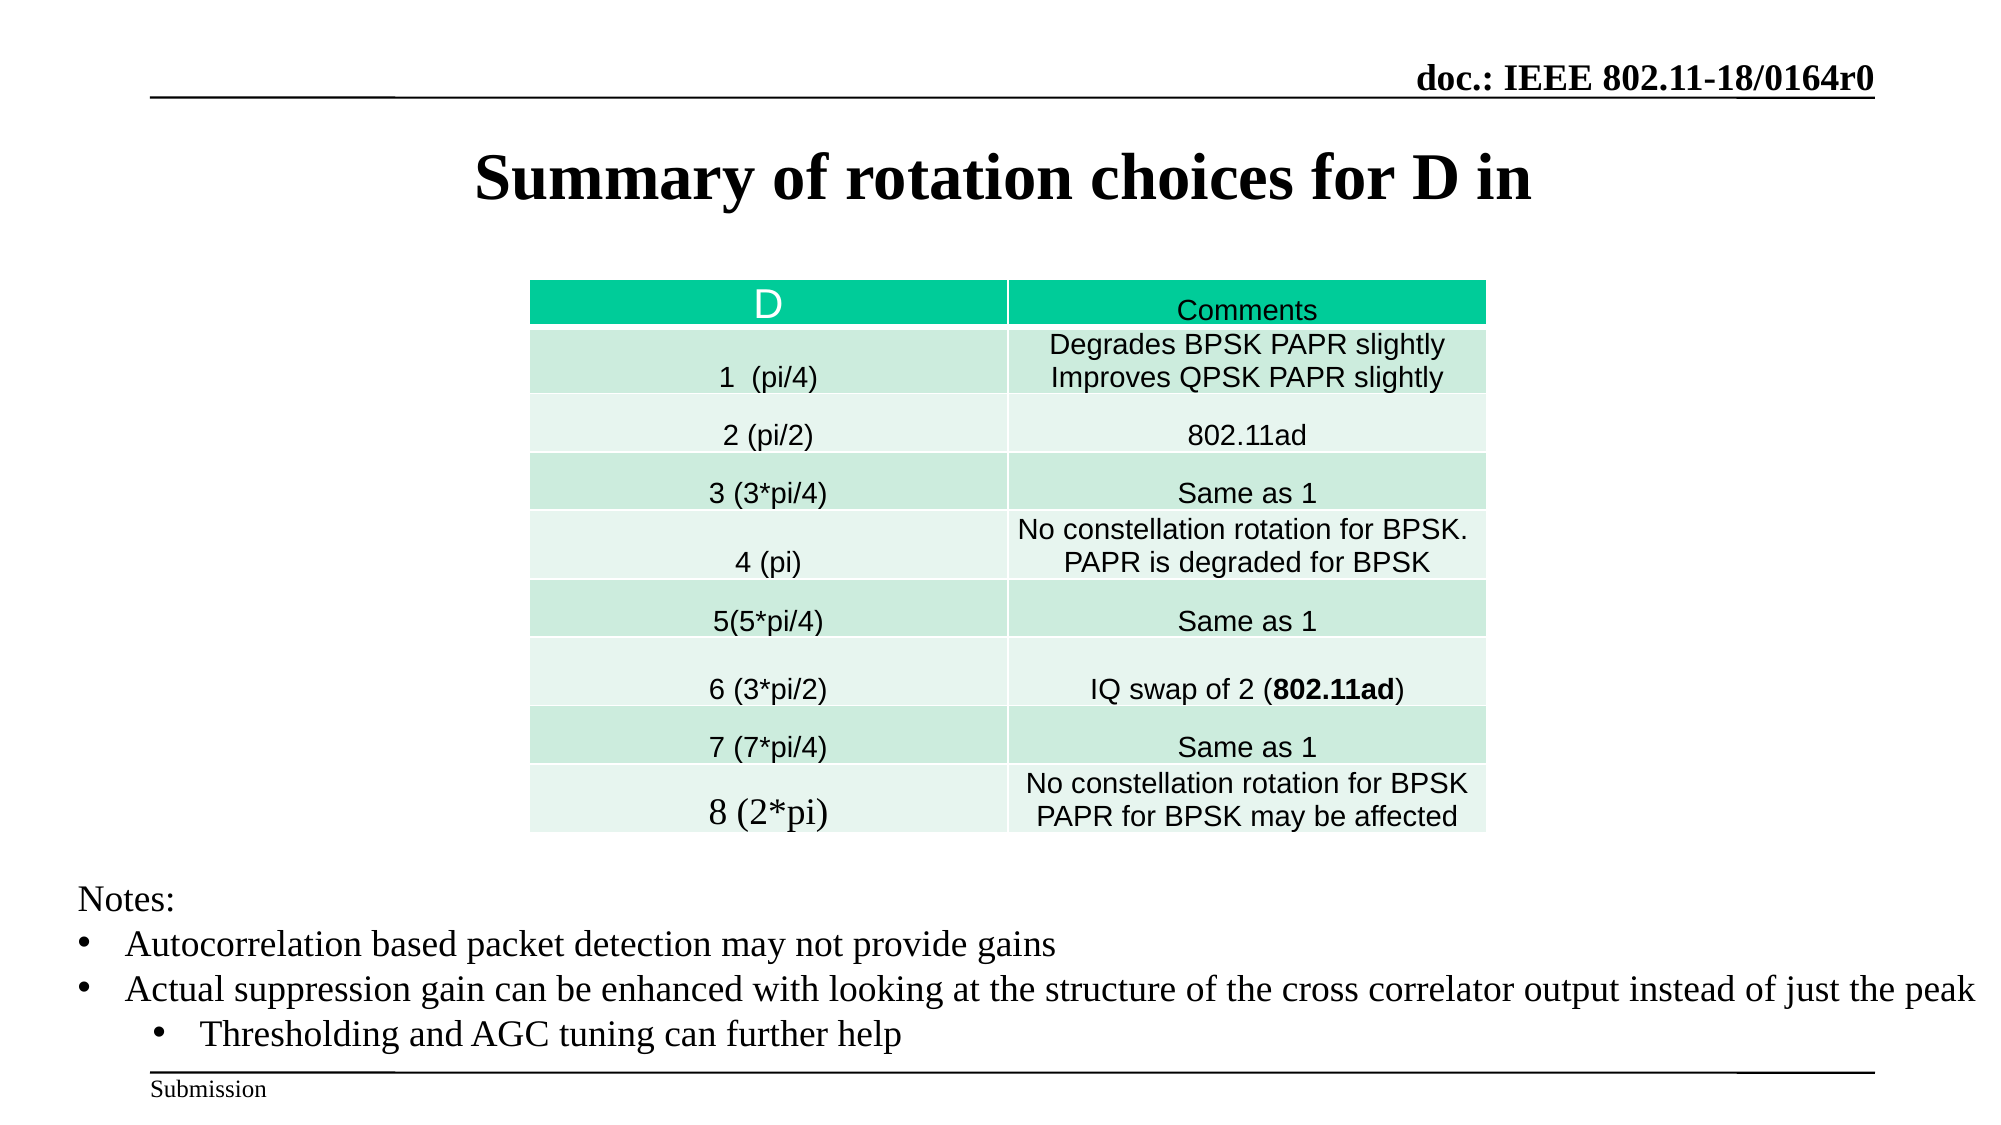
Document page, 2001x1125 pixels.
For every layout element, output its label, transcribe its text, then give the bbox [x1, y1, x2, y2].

table_cell 5(5*pi/4) [530, 580, 1007, 636]
table_cell 7 (7*pi/4) [530, 706, 1007, 763]
table_cell IQ swap of 2 (802.11ad) [1009, 638, 1486, 705]
table_cell 4 (pi) [530, 511, 1007, 578]
table_cell Same as 1 [1009, 580, 1486, 636]
table_cell 6 (3*pi/2) [530, 638, 1007, 705]
table_cell Degrades BPSK PAPR slightly Improves QPSK PAPR slightly [1009, 330, 1486, 393]
table_header Comments [1009, 280, 1486, 324]
table_cell 3 (3*pi/4) [530, 453, 1007, 509]
text_box Notes: Autocorrelation based packet detection may not provide gains Actual suppression gain can be enhanced with looking at the structure of the cross correlator output instead of just the peak Thresholding and AGC tuning can further help [63, 866, 1994, 1107]
table_cell 8 (2*pi) [530, 765, 1007, 832]
table_cell 802.11ad [1009, 394, 1486, 451]
table_cell Same as 1 [1009, 453, 1486, 509]
table_cell No constellation rotation for BPSK PAPR for BPSK may be affected [1009, 765, 1486, 832]
table_cell 1 (pi/4) [530, 330, 1007, 393]
table_cell Same as 1 [1009, 706, 1486, 763]
table_cell 2 (pi/2) [530, 394, 1007, 451]
table_header D [530, 280, 1007, 324]
table_cell No constellation rotation for BPSK. PAPR is degraded for BPSK [1009, 511, 1486, 578]
